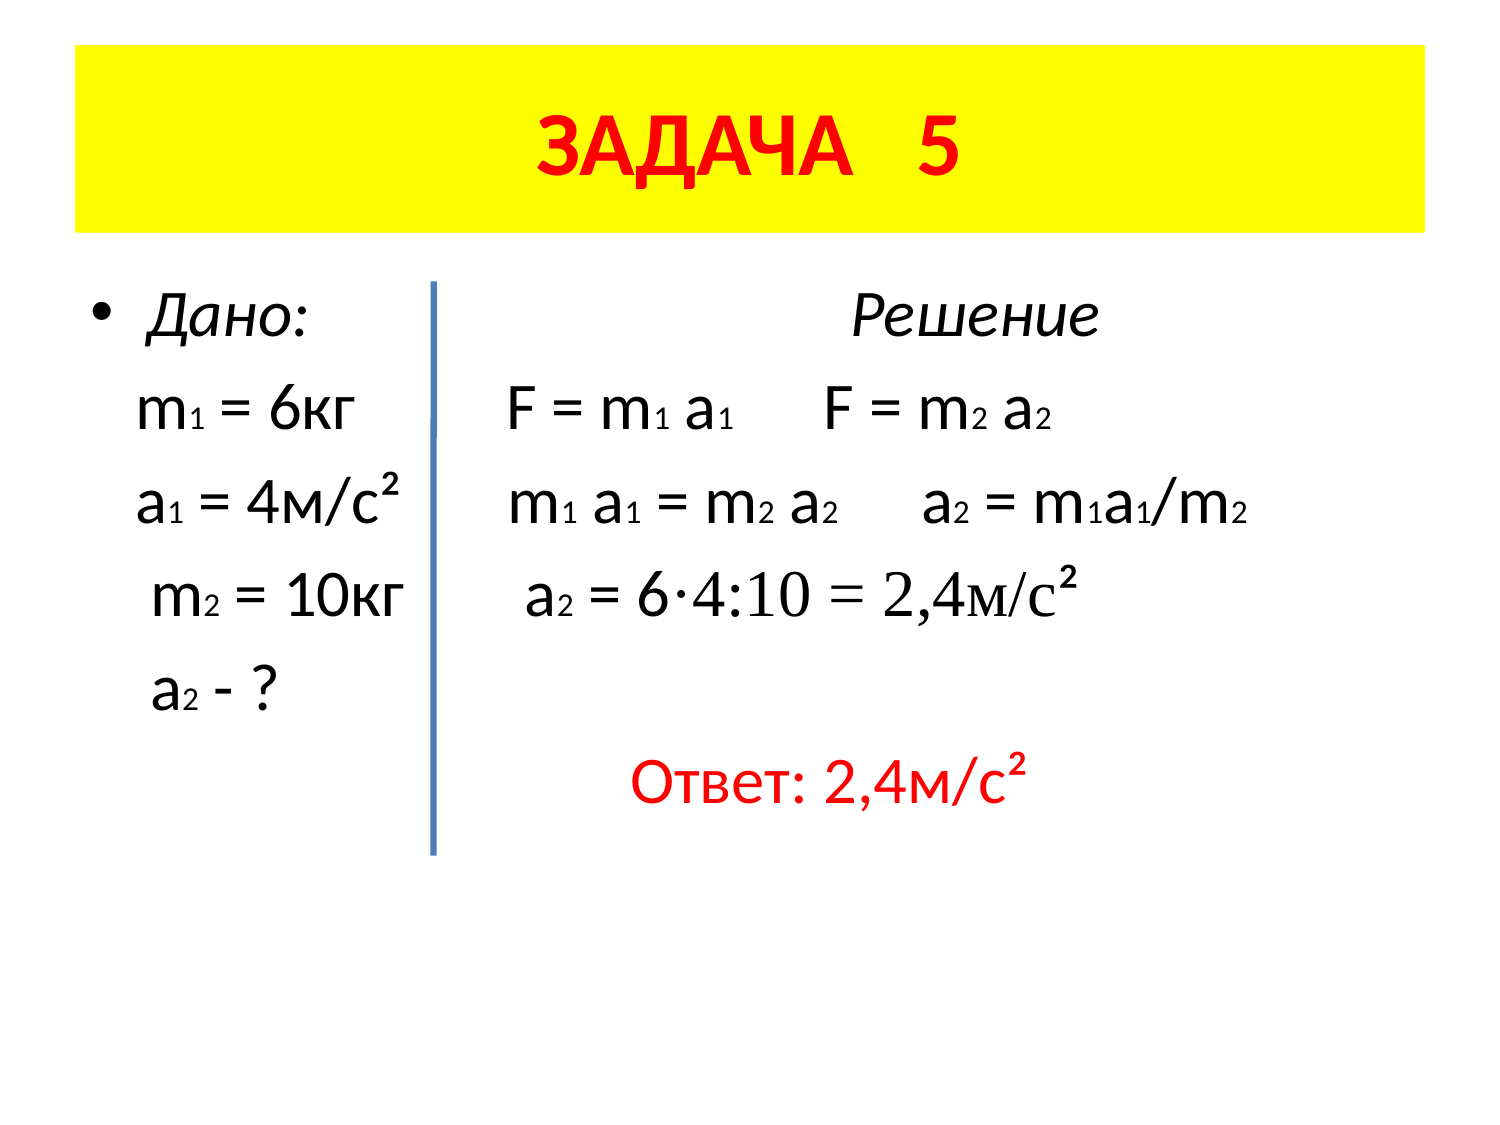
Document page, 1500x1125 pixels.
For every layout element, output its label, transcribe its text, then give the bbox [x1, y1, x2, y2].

title ЗАДАЧА 5 [75, 45, 1425, 233]
list Дано: Решение m1 = 6кг F = m1 a1 F = m2 a2 a1 = 4м/с² m1 a1 = m2 a2 a2 = m1a1/m2 m2 = 10кг а2 = 6·4:10 = 2,4м/с² a2 - ? Ответ: 2,4м/с² [75, 262, 1425, 1005]
